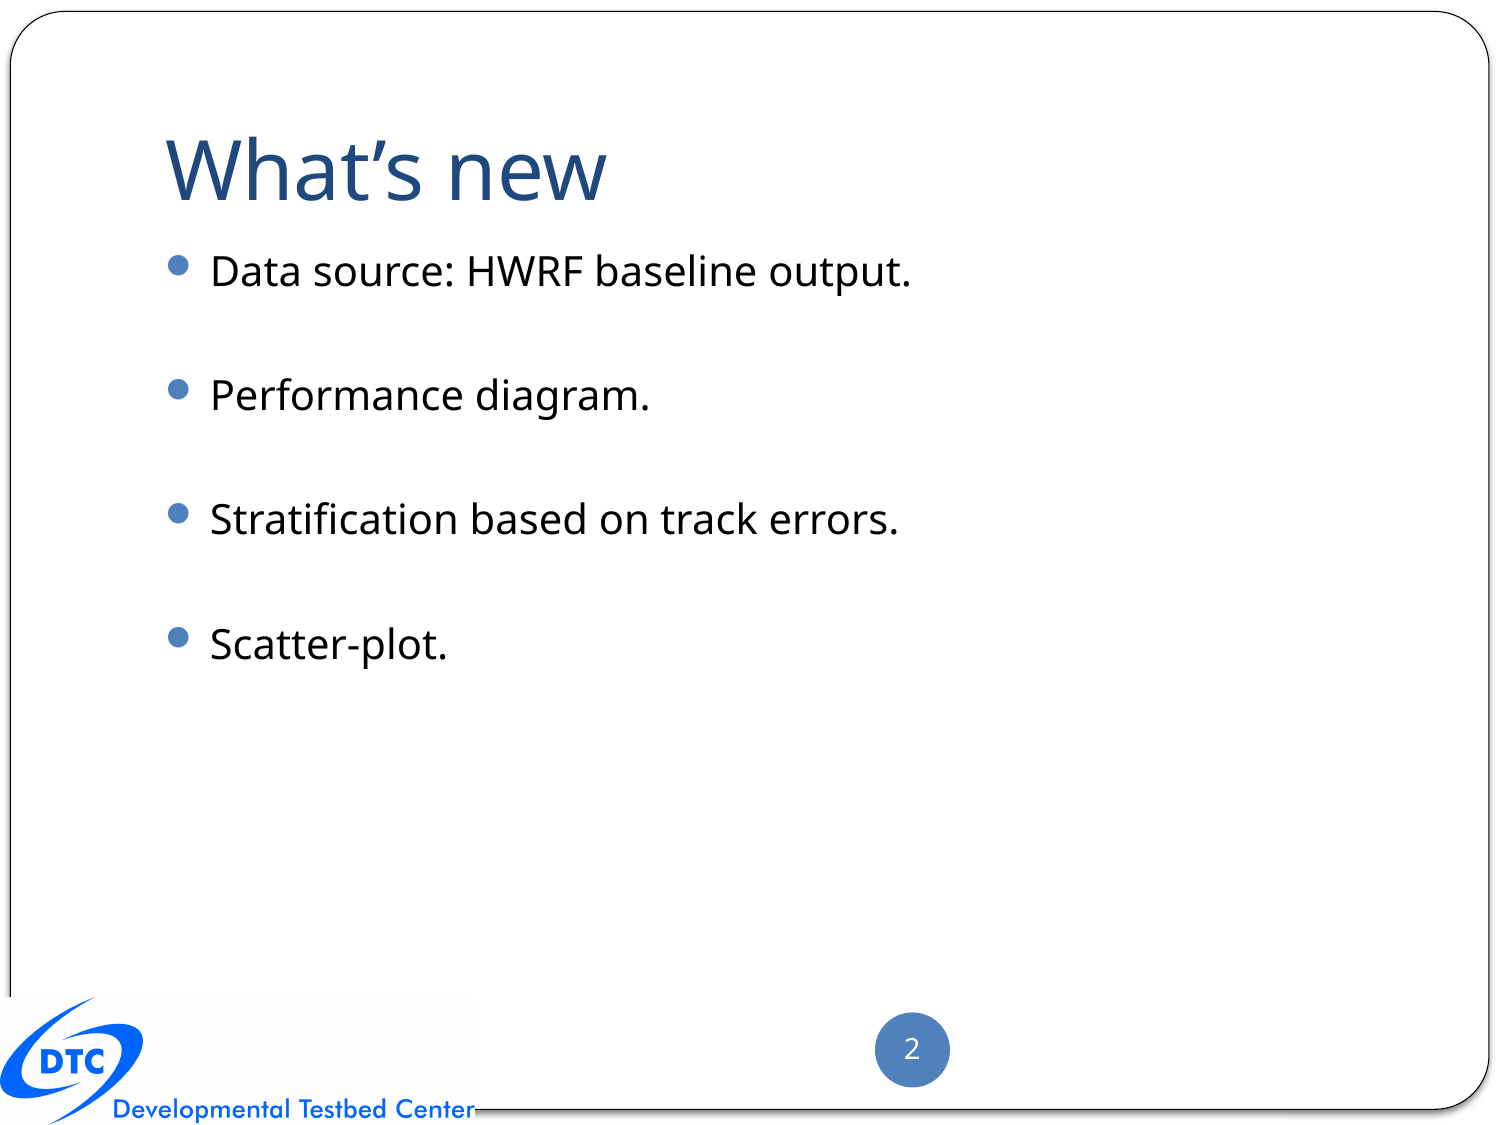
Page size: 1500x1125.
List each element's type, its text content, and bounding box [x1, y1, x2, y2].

slide_number 2 [874, 1012, 950, 1088]
picture [0, 997, 475, 1125]
title What’s new [149, 44, 1426, 233]
list Data source: HWRF baseline output. Performance diagram. Stratification based on track errors. Scatter-plot. [149, 237, 1426, 988]
